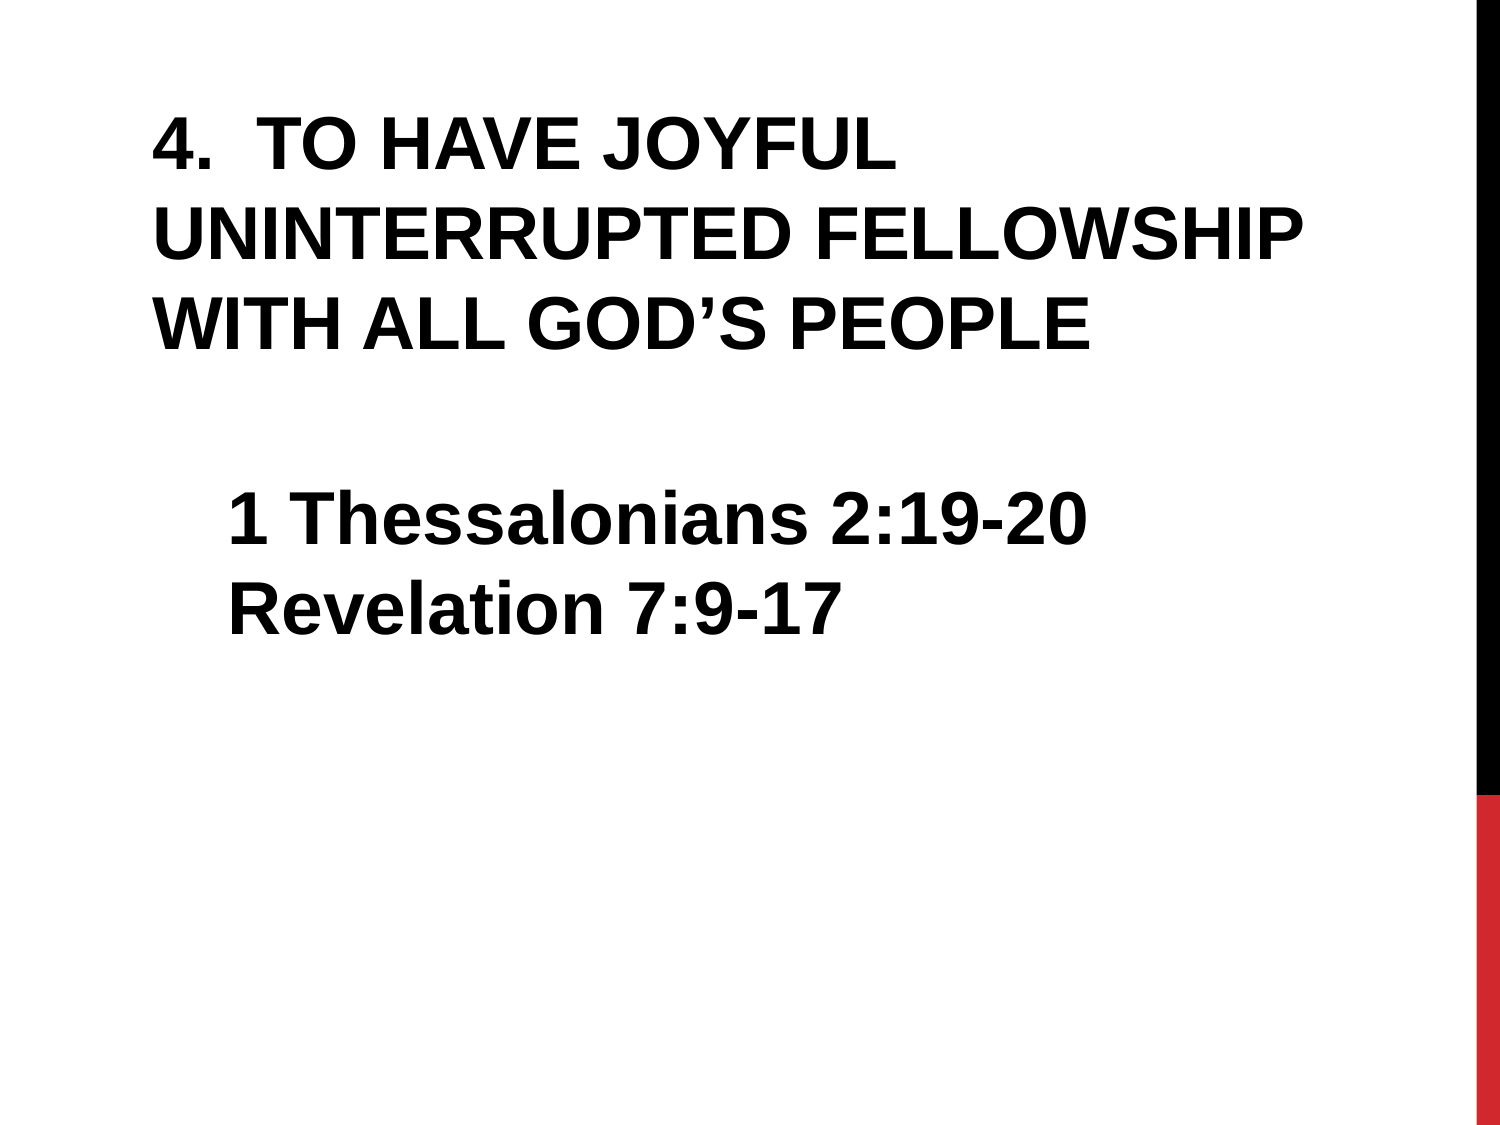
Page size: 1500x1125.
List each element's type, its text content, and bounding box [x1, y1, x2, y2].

text_box 1 Thessalonians 2:19-20 Revelation 7:9-17 [212, 461, 1313, 747]
text_box 4. TO HAVE JOYFUL UNINTERRUPTED FELLOWSHIP WITH ALL GOD’S PEOPLE [137, 87, 1363, 373]
